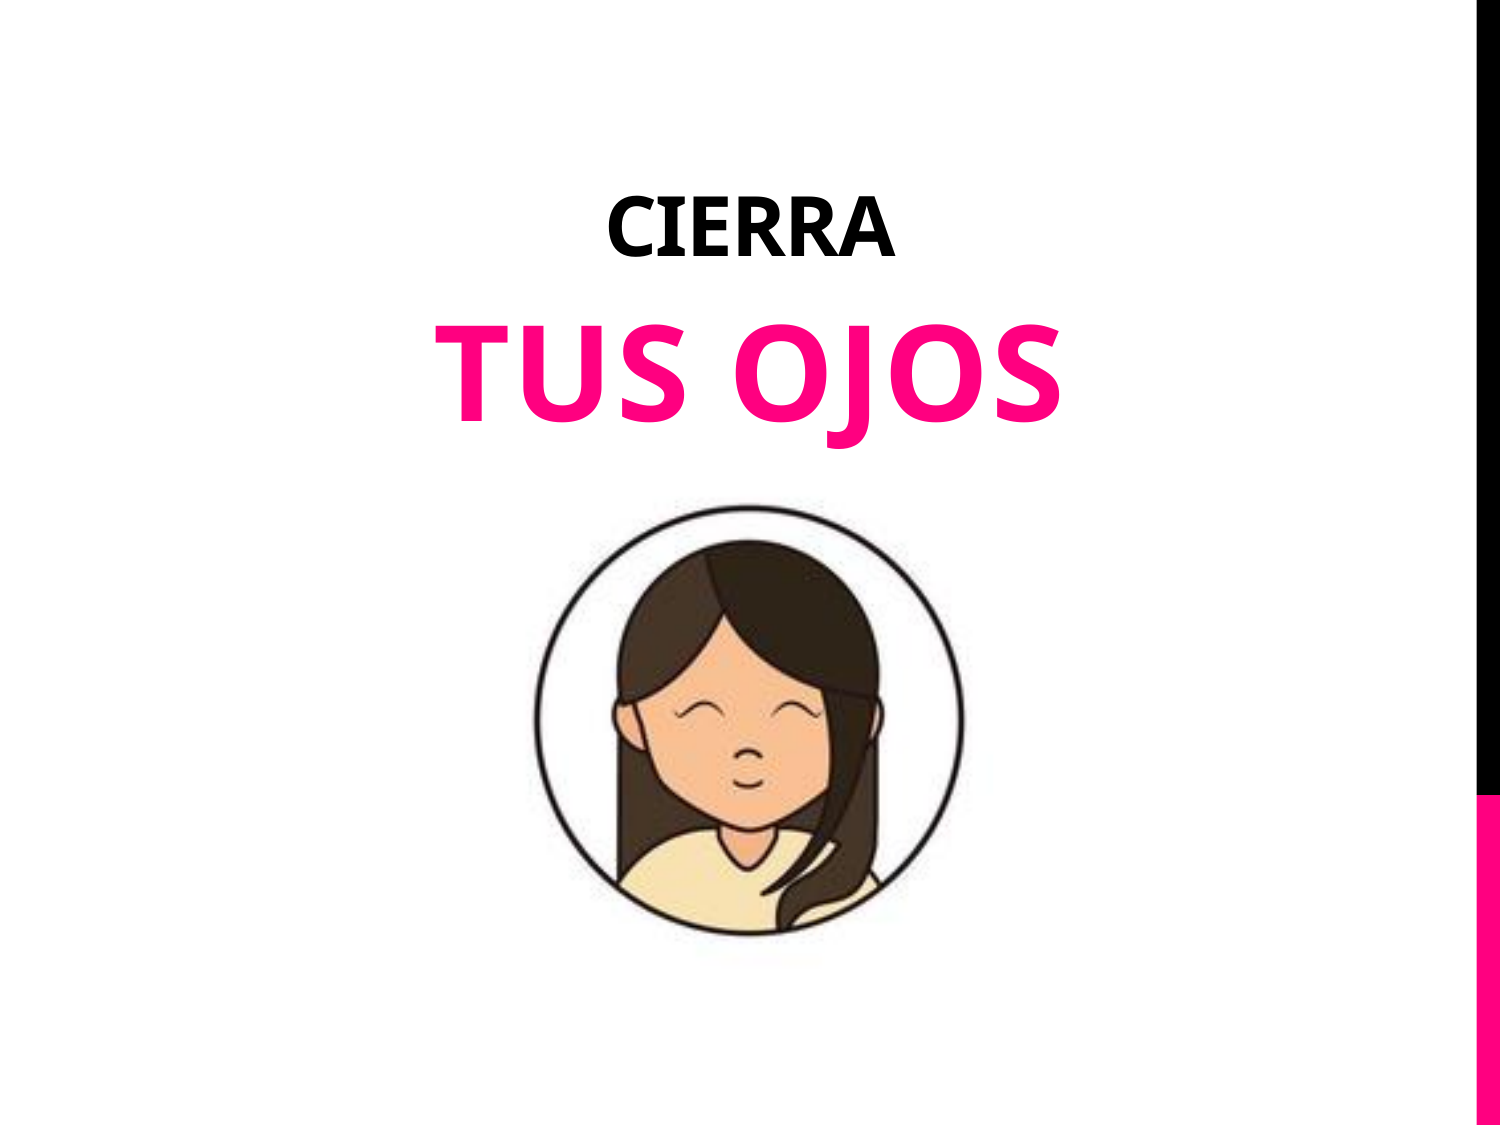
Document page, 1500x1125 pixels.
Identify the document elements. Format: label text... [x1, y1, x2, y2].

title cierra [112, 158, 1388, 288]
picture [484, 456, 1016, 987]
subtitle tus ojos [187, 288, 1313, 457]
